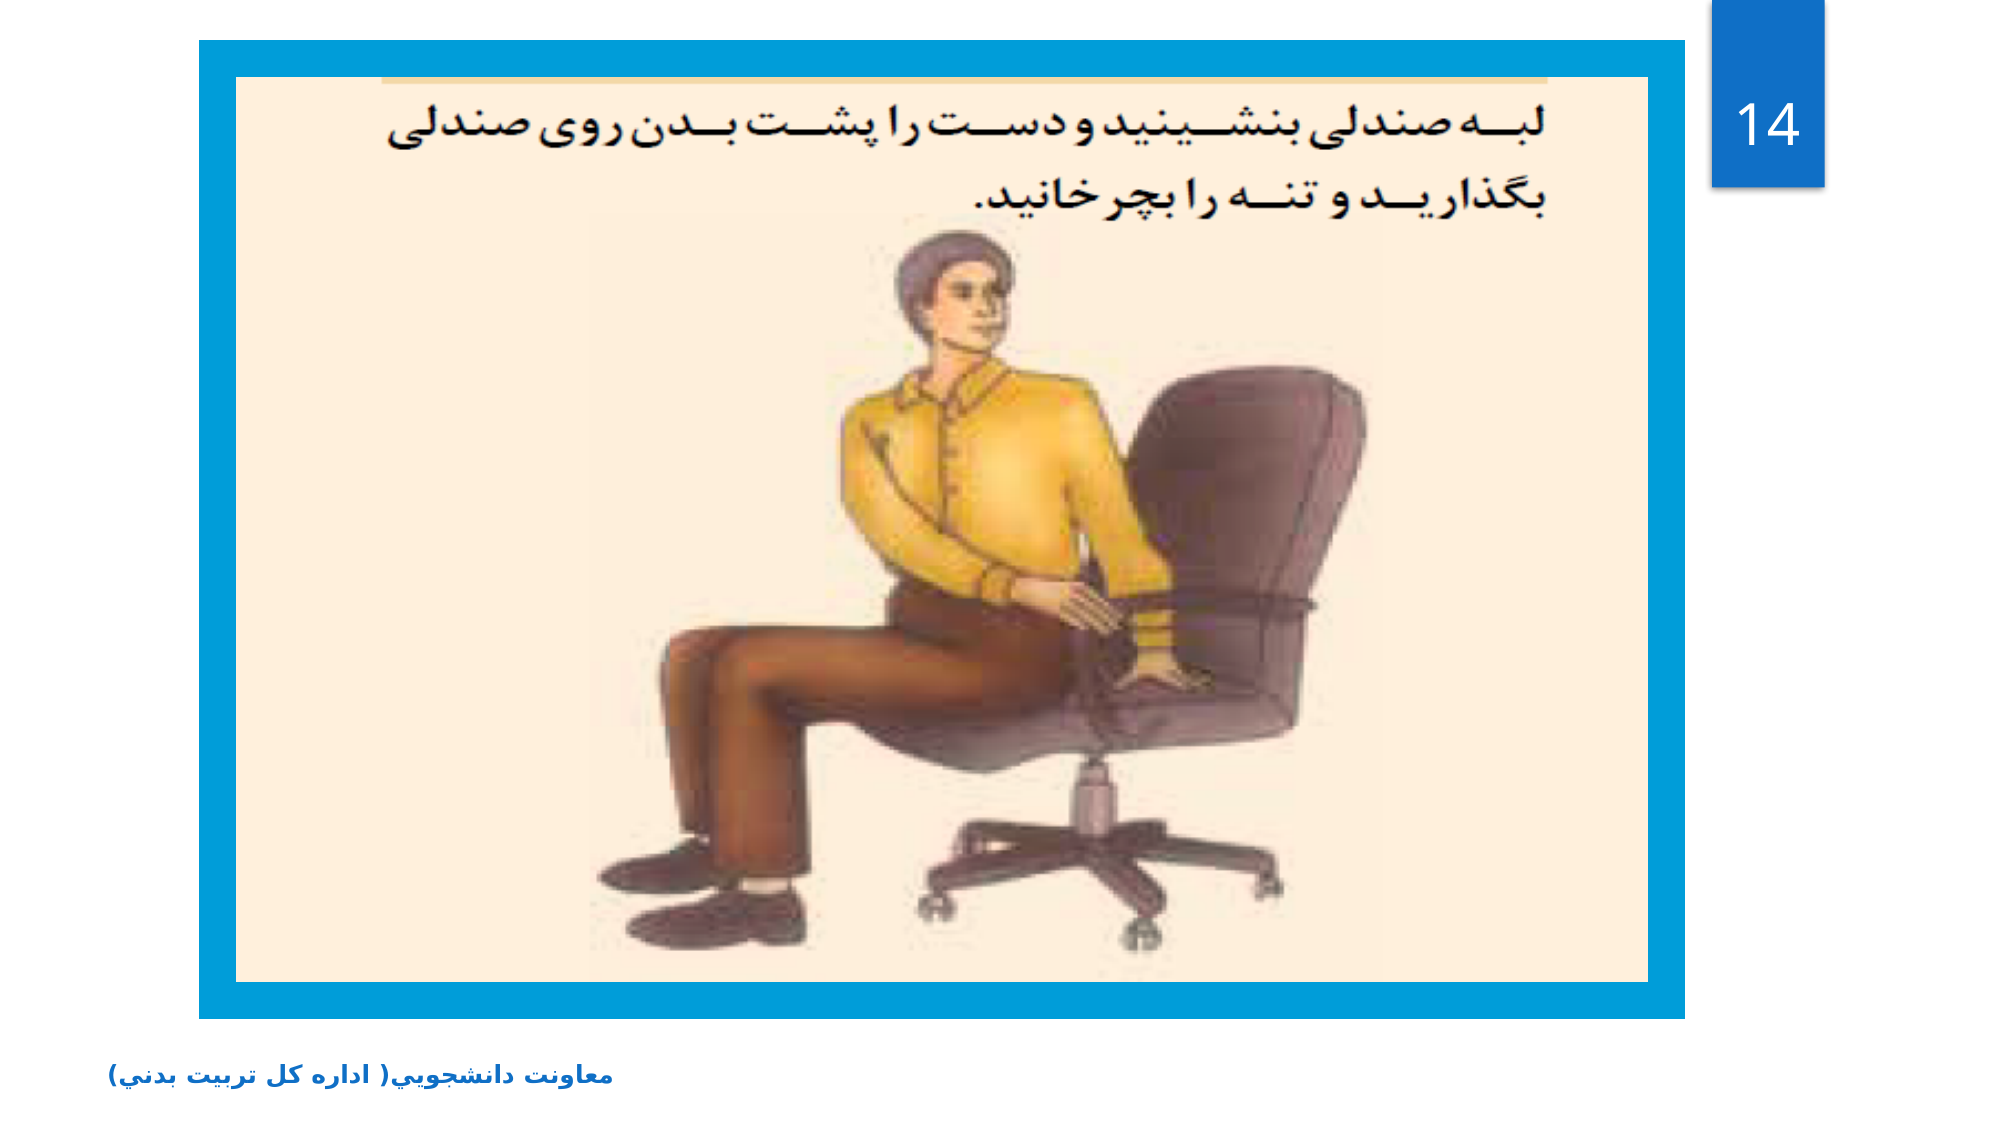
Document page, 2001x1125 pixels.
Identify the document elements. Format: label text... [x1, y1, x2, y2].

slide_number 14 [1698, 48, 1836, 175]
footer معاونت دانشجويي( اداره كل تربيت بدني) [92, 1048, 726, 1099]
picture [237, 78, 1647, 981]
